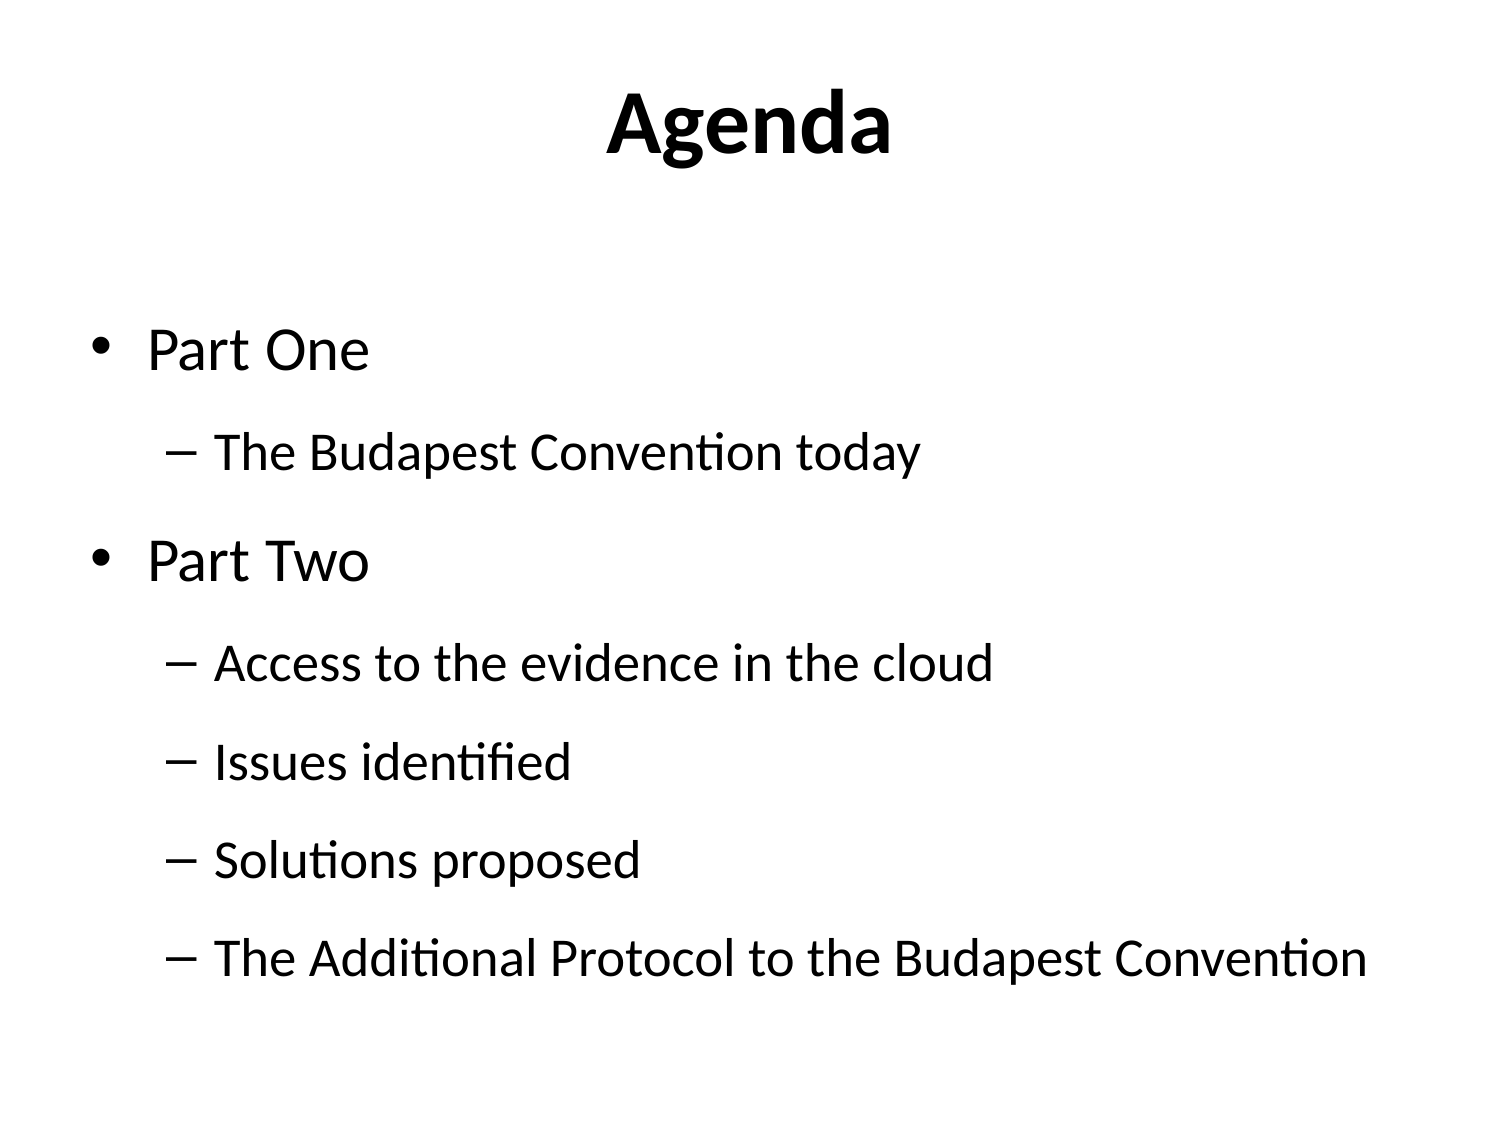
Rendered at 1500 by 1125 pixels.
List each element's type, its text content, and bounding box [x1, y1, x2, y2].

title Agenda [75, 45, 1425, 188]
list Part One The Budapest Convention today Part Two Access to the evidence in the cloud Issues identified Solutions proposed The Additional Protocol to the Budapest Convention [75, 262, 1425, 1005]
